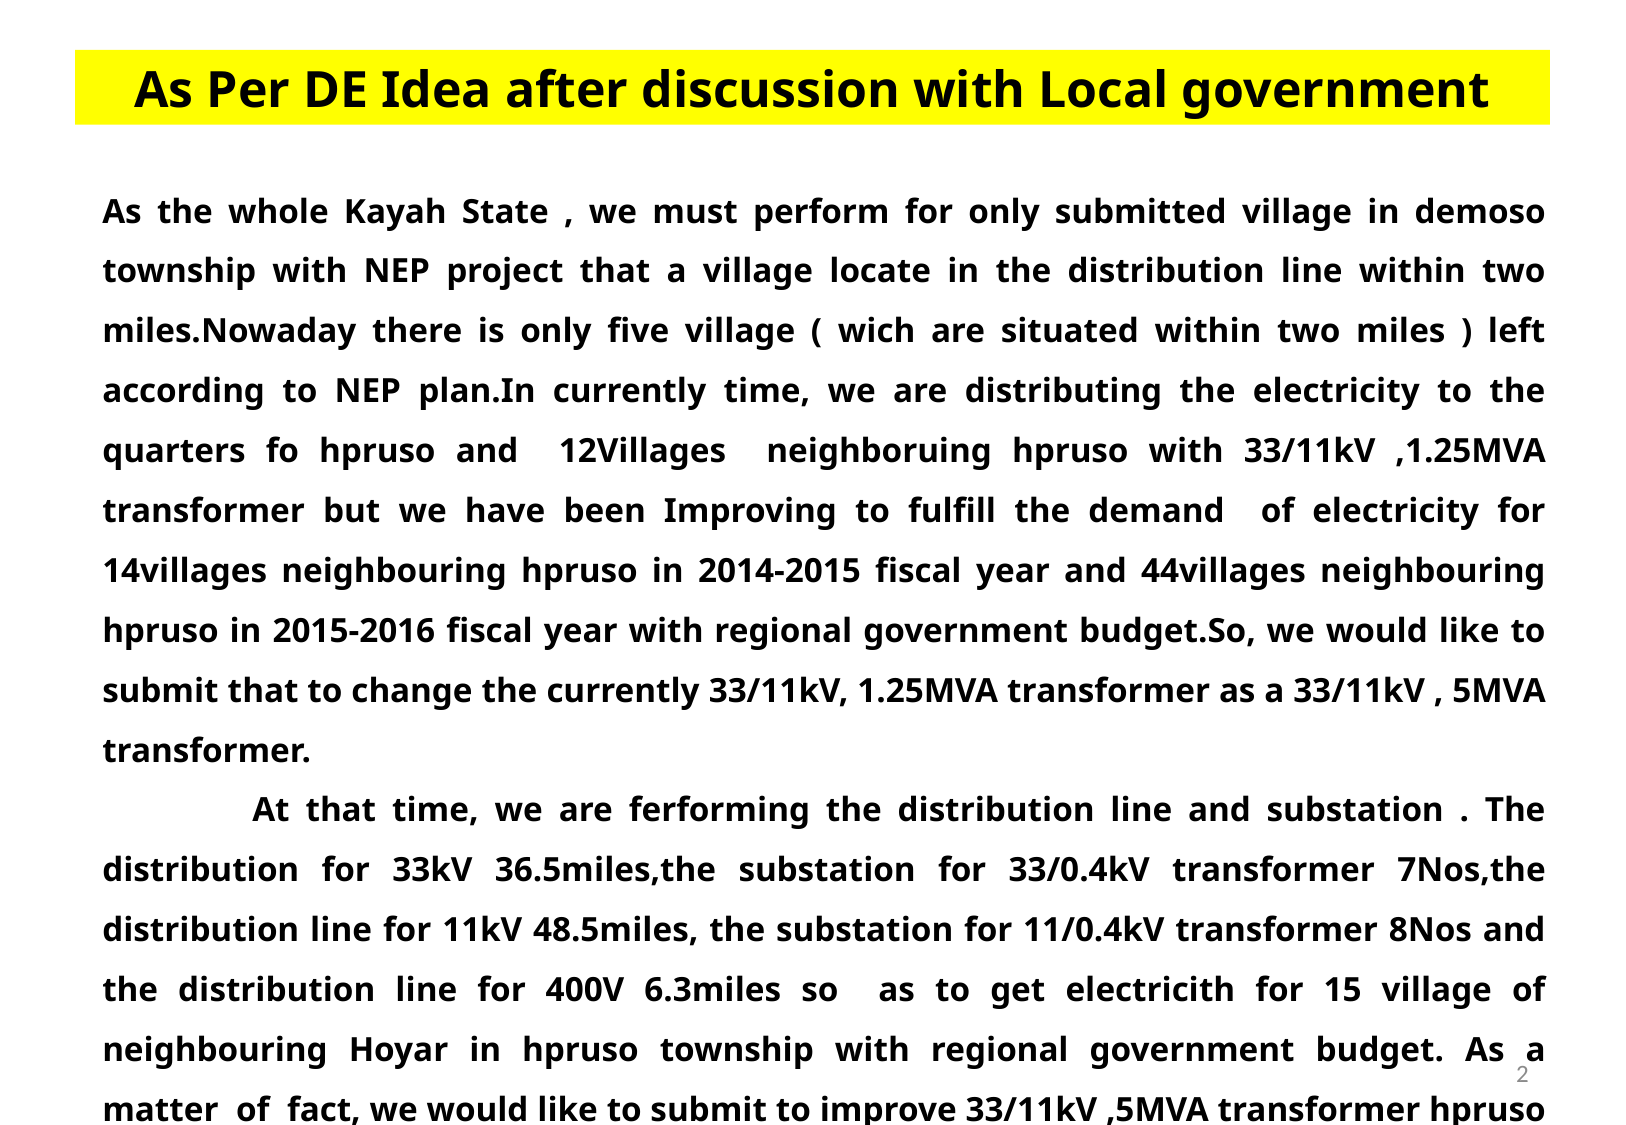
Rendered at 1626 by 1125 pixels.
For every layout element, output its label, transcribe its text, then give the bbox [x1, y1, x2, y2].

text_box As Per DE Idea after discussion with Local government [75, 49, 1550, 125]
slide_number 2 [1164, 1042, 1544, 1103]
text_box As the whole Kayah State , we must perform for only submitted village in demoso township with NEP project that a village locate in the distribution line within two miles.Nowaday there is only five village ( wich are situated within two miles ) left according to NEP plan.In currently time, we are distributing the electricity to the quarters fo hpruso and 12Villages neighboruing hpruso with 33/11kV ,1.25MVA transformer but we have been Improving to fulfill the demand of electricity for 14villages neighbouring hpruso in 2014-2015 fiscal year and 44villages neighbouring hpruso in 2015-2016 fiscal year with regional government budget.So, we would like to submit that to change the currently 33/11kV, 1.25MVA transformer as a 33/11kV , 5MVA transformer. At that time, we are ferforming the distribution line and substation . The distribution for 33kV 36.5miles,the substation for 33/0.4kV transformer 7Nos,the distribution line for 11kV 48.5miles, the substation for 11/0.4kV transformer 8Nos and the distribution line for 400V 6.3miles so as to get electricith for 15 village of neighbouring Hoyar in hpruso township with regional government budget. As a matter of fact, we would like to submit to improve 33/11kV ,5MVA transformer hpruso township and then to build for 33/11kV 1.25MVA substation surplus transformer of hpruso township for hoyar. We would like to subit that we alreay negotiated with regional grovrnment that the relevant proposal plans and the condition of tasks. [87, 162, 1563, 1125]
